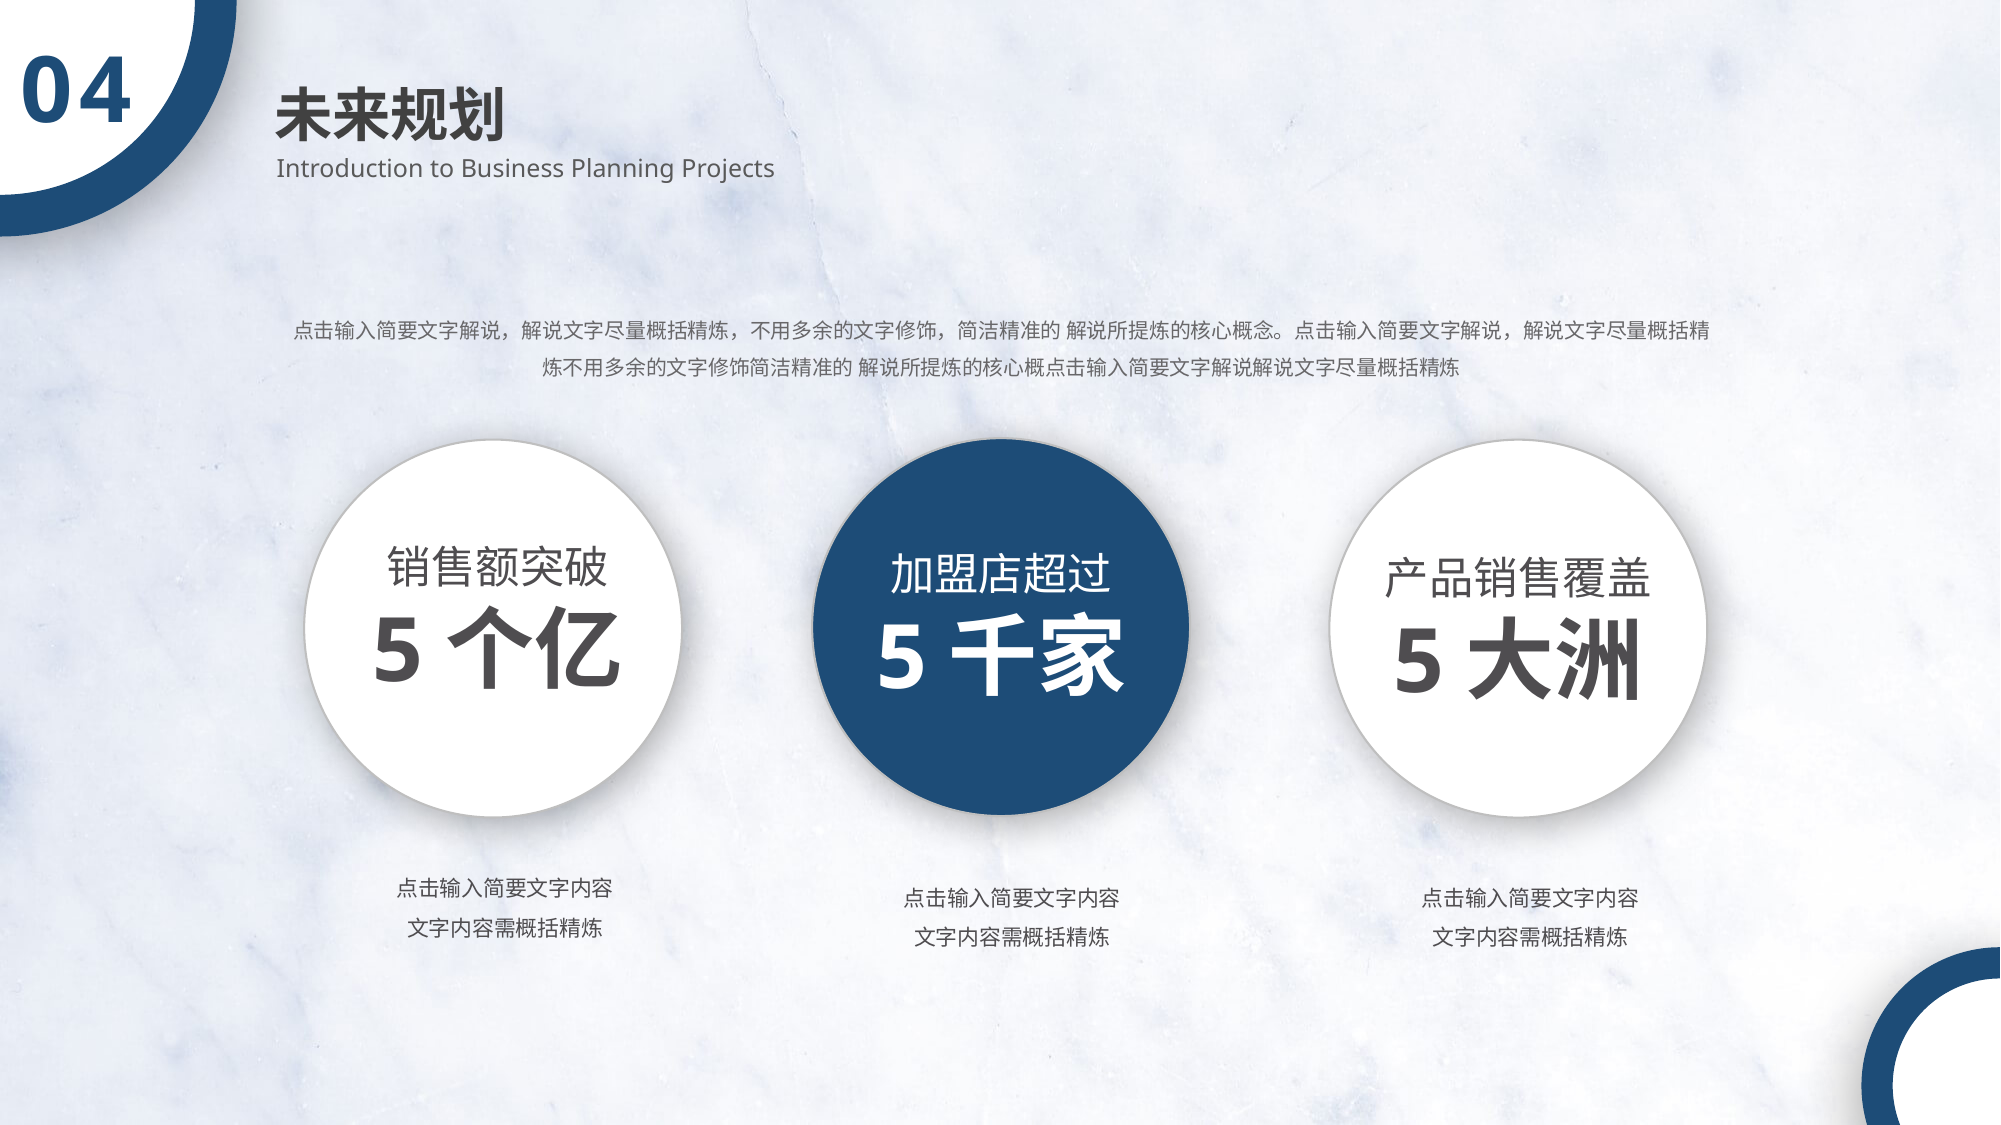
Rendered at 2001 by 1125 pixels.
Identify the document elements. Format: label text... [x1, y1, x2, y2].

text_box [0, 0, 217, 217]
text_box [303, 438, 684, 819]
text_box [1876, 961, 2000, 1125]
text_box 04 [0, 22, 153, 148]
picture [0, 0, 2000, 1125]
text_box 未来规划 [259, 71, 523, 156]
text_box 点击输入简要文字内容 文字内容需概括精炼 [1358, 871, 1703, 950]
text_box 销售额突破 5个亿 [327, 538, 669, 699]
text_box 产品销售覆盖 5大洲 [1372, 550, 1664, 711]
text_box Introduction to Business Planning Projects [261, 144, 1243, 190]
text_box [811, 437, 1192, 818]
text_box 加盟店超过 5千家 [856, 546, 1146, 707]
text_box [1328, 438, 1709, 819]
text_box 点击输入简要文字解说，解说文字尽量概括精炼，不用多余的文字修饰，简洁精准的 解说所提炼的核心概念。点击输入简要文字解说，解说文字尽量概括精炼不用多余的文字修饰简洁精准的 解说所提炼的核心概点击输入简要文字解说解说文字尽量概括精炼 [272, 297, 1730, 388]
text_box 点击输入简要文字内容 文字内容需概括精炼 [335, 861, 675, 941]
text_box 点击输入简要文字内容 文字内容需概括精炼 [856, 871, 1169, 950]
